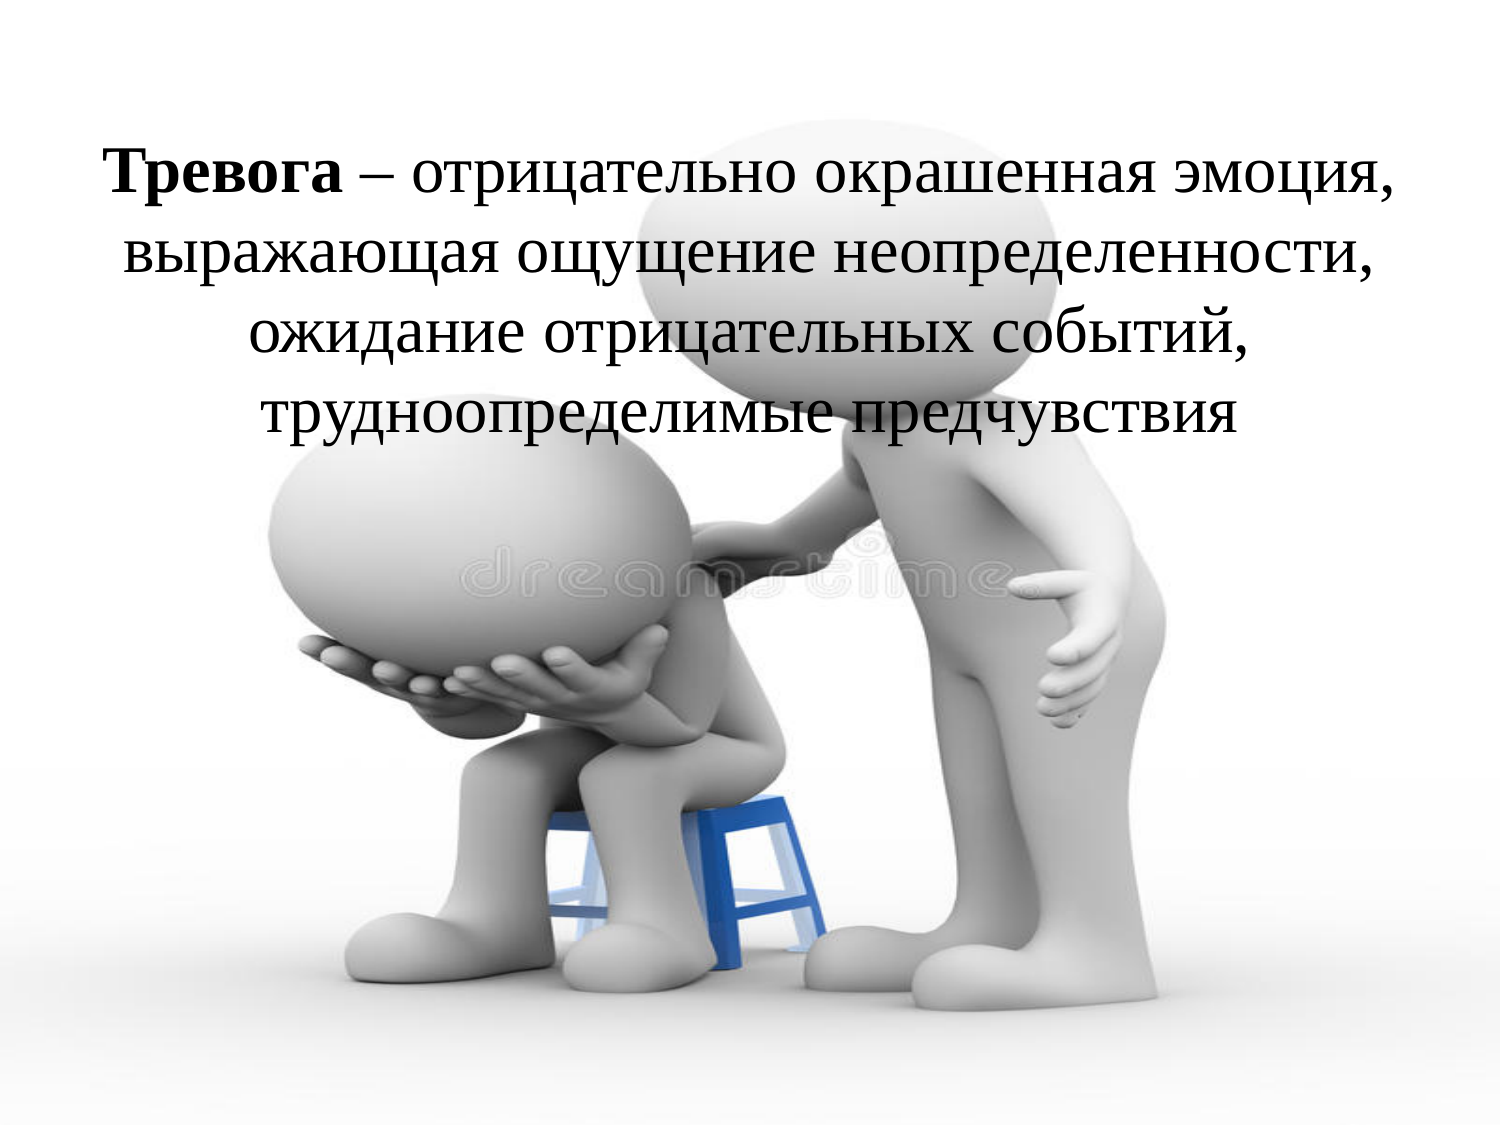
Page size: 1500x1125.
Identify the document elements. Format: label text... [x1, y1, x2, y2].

picture [0, 0, 1500, 1125]
title Тревога – отрицательно окрашенная эмоция, выражающая ощущение неопределенности, ожидание отрицательных событий, трудноопределимые предчувствия [75, 45, 1425, 528]
